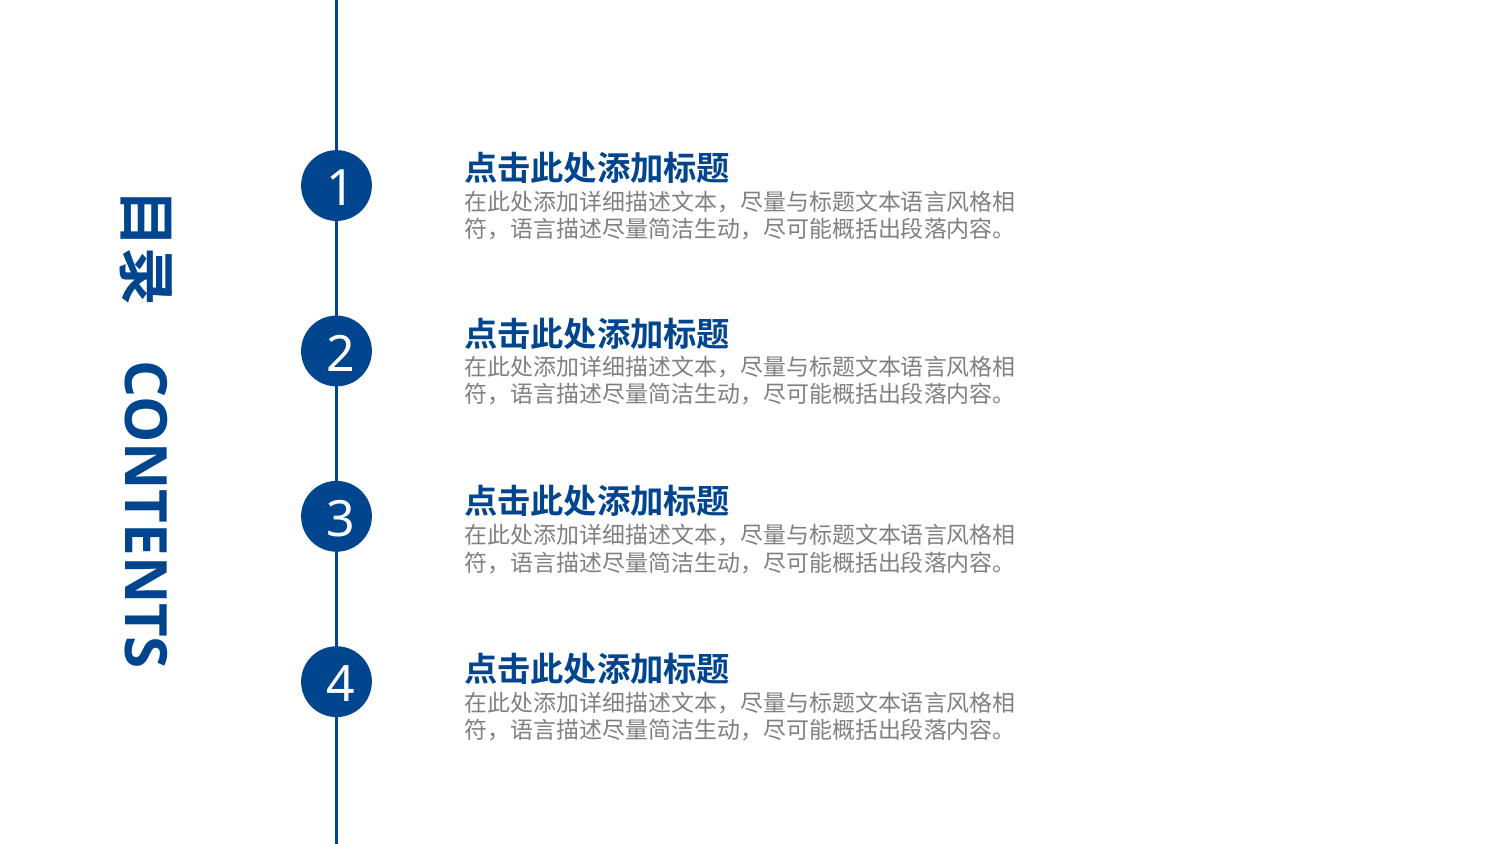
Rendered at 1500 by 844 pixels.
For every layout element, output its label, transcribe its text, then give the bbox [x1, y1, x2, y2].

text_box 点击此处添加标题 在此处添加详细描述文本，尽量与标题文本语言风格相符，语言描述尽量简洁生动，尽可能概括出段落内容。 [449, 285, 1034, 415]
text_box 1 [341, 148, 375, 223]
text_box 3 [298, 479, 332, 554]
text_box 4 [341, 644, 375, 719]
text_box 点击此处添加标题 在此处添加详细描述文本，尽量与标题文本语言风格相符，语言描述尽量简洁生动，尽可能概括出段落内容。 [449, 119, 1034, 250]
text_box 1 [298, 148, 332, 223]
text_box 2 [341, 313, 375, 389]
text_box 2 [298, 313, 332, 389]
text_box 点击此处添加标题 在此处添加详细描述文本，尽量与标题文本语言风格相符，语言描述尽量简洁生动，尽可能概括出段落内容。 [449, 621, 1034, 751]
text_box CONTENTS [106, 345, 192, 684]
text_box 目录 [106, 174, 192, 321]
text_box 点击此处添加标题 在此处添加详细描述文本，尽量与标题文本语言风格相符，语言描述尽量简洁生动，尽可能概括出段落内容。 [449, 453, 1034, 583]
text_box 3 [341, 479, 375, 554]
text_box 4 [298, 644, 332, 719]
